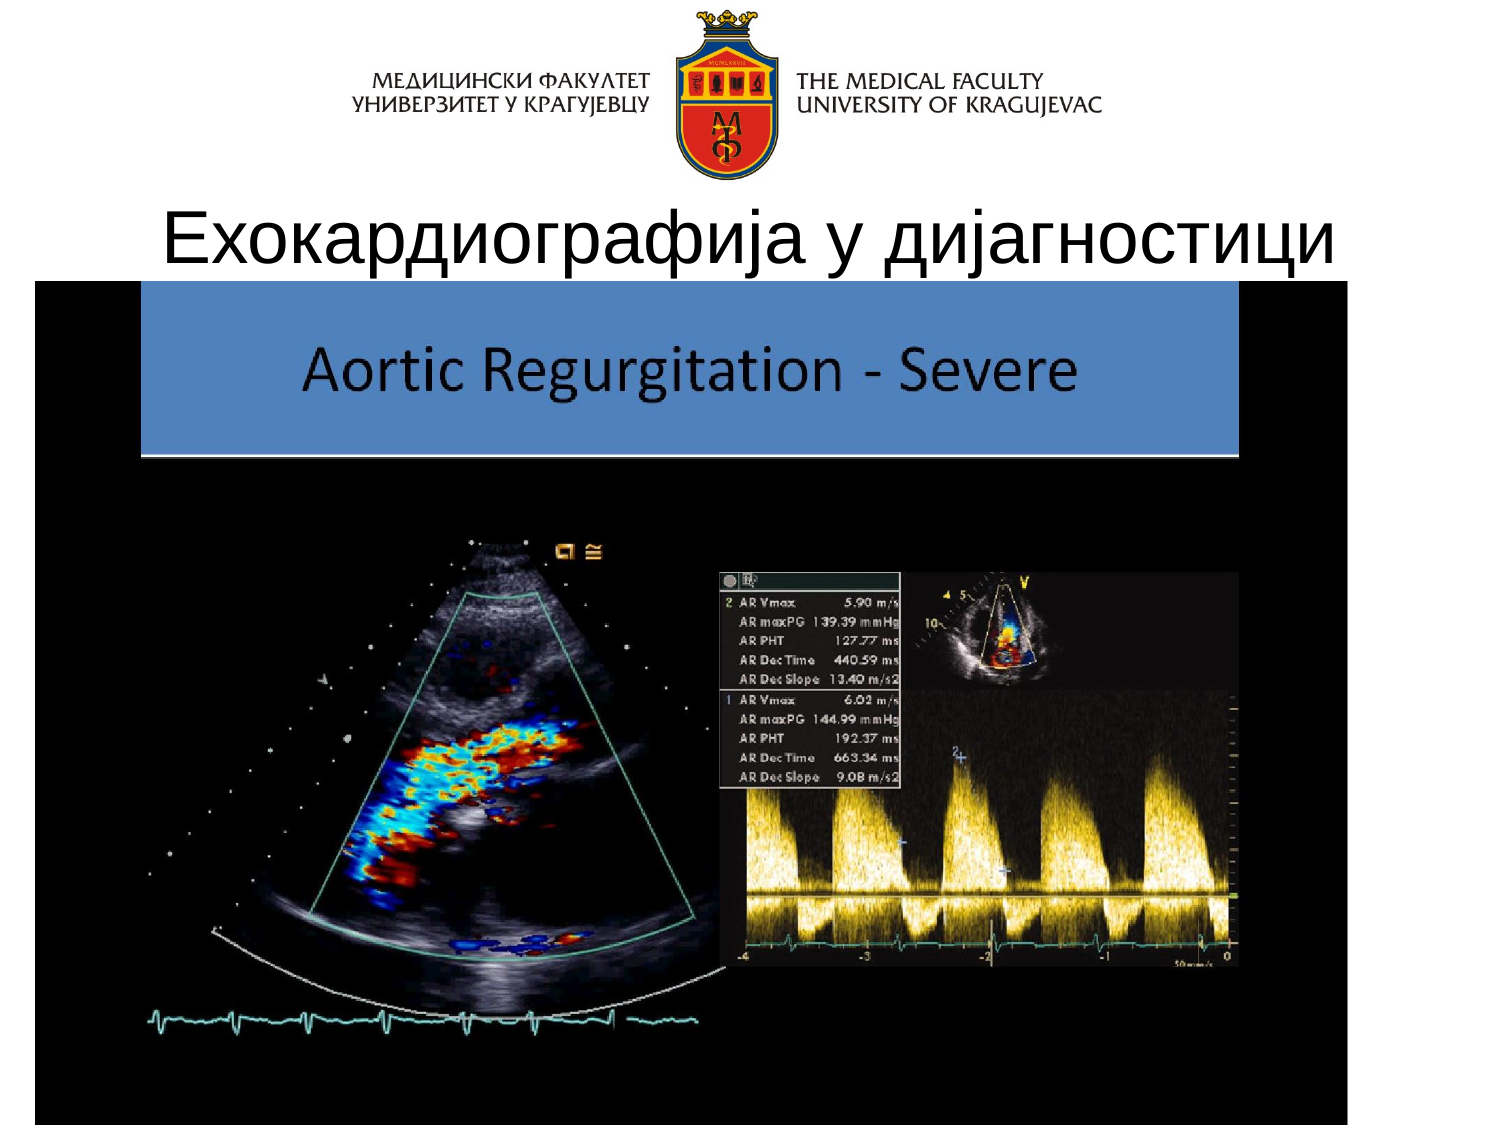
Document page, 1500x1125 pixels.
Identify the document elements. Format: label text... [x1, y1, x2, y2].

title Eхокардиографија у дијагностици [75, 174, 1425, 293]
picture [328, 0, 1125, 174]
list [34, 280, 1348, 1125]
